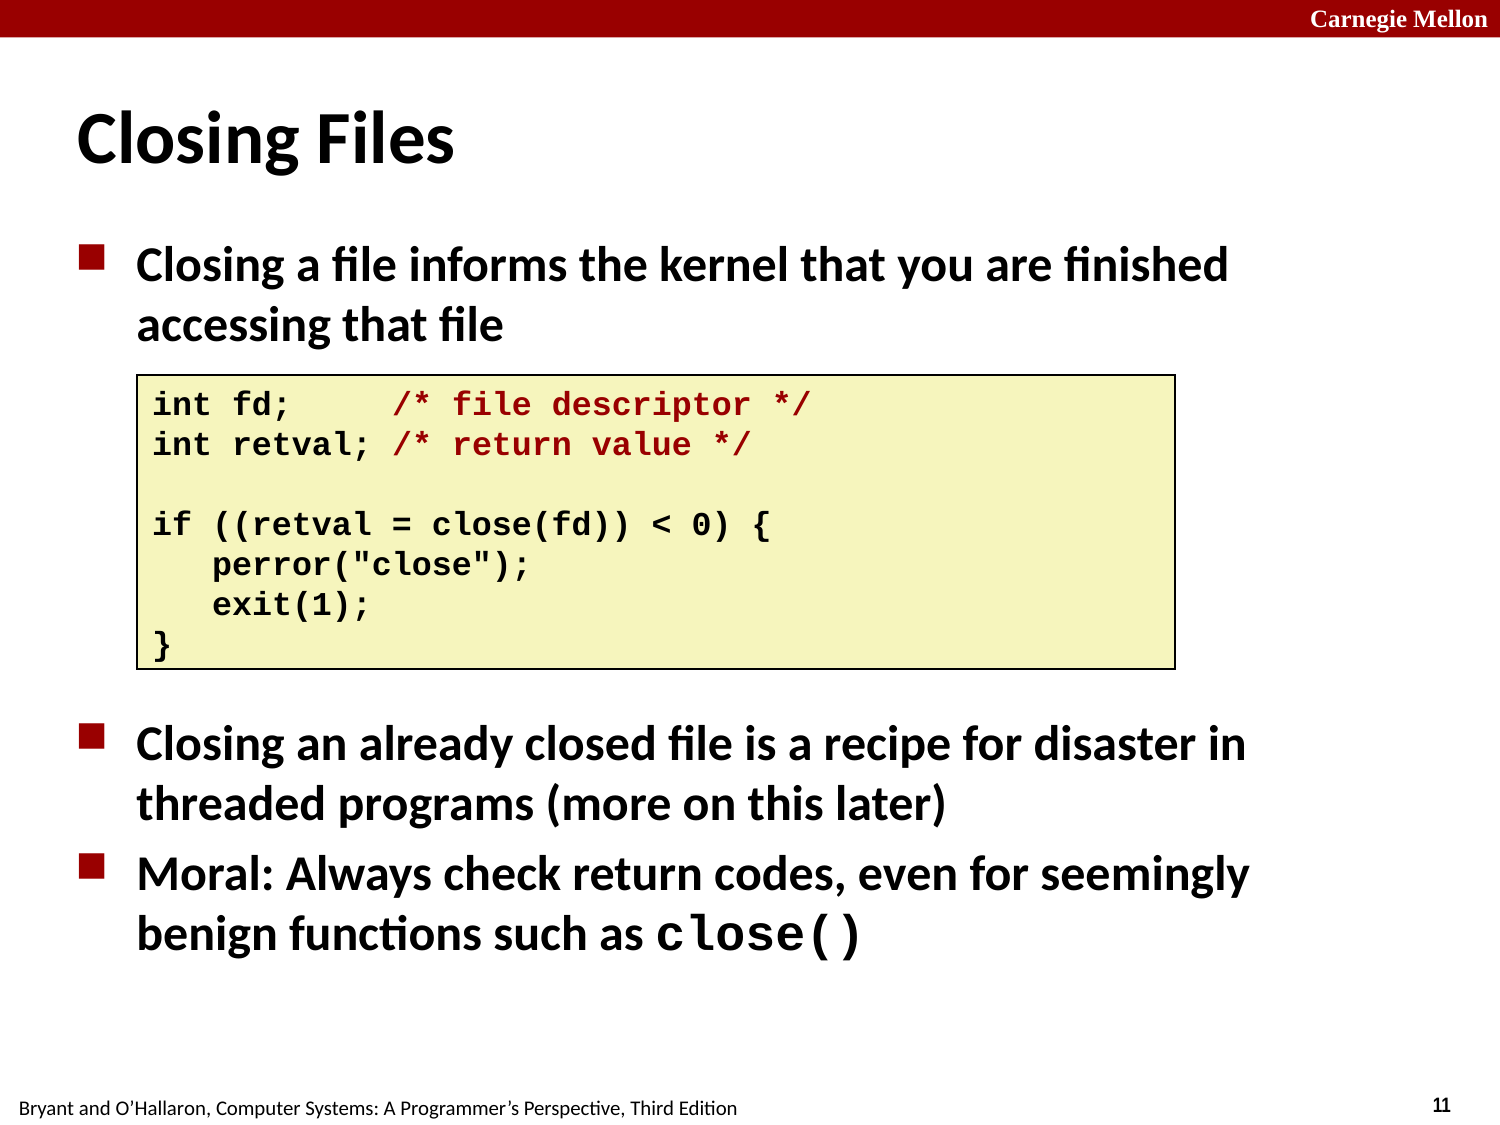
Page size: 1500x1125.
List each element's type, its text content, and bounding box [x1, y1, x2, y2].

text_box int fd; /* file descriptor */ int retval; /* return value */ if ((retval = close(fd)) < 0) { perror("close"); exit(1); } [137, 374, 1175, 670]
list Closing a file informs the kernel that you are finished accessing that file Closing an already closed file is a recipe for disaster in threaded programs (more on this later) Moral: Always check return codes, even for seemingly benign functions such as close() [64, 223, 1361, 1040]
title Closing Files [62, 71, 1309, 197]
